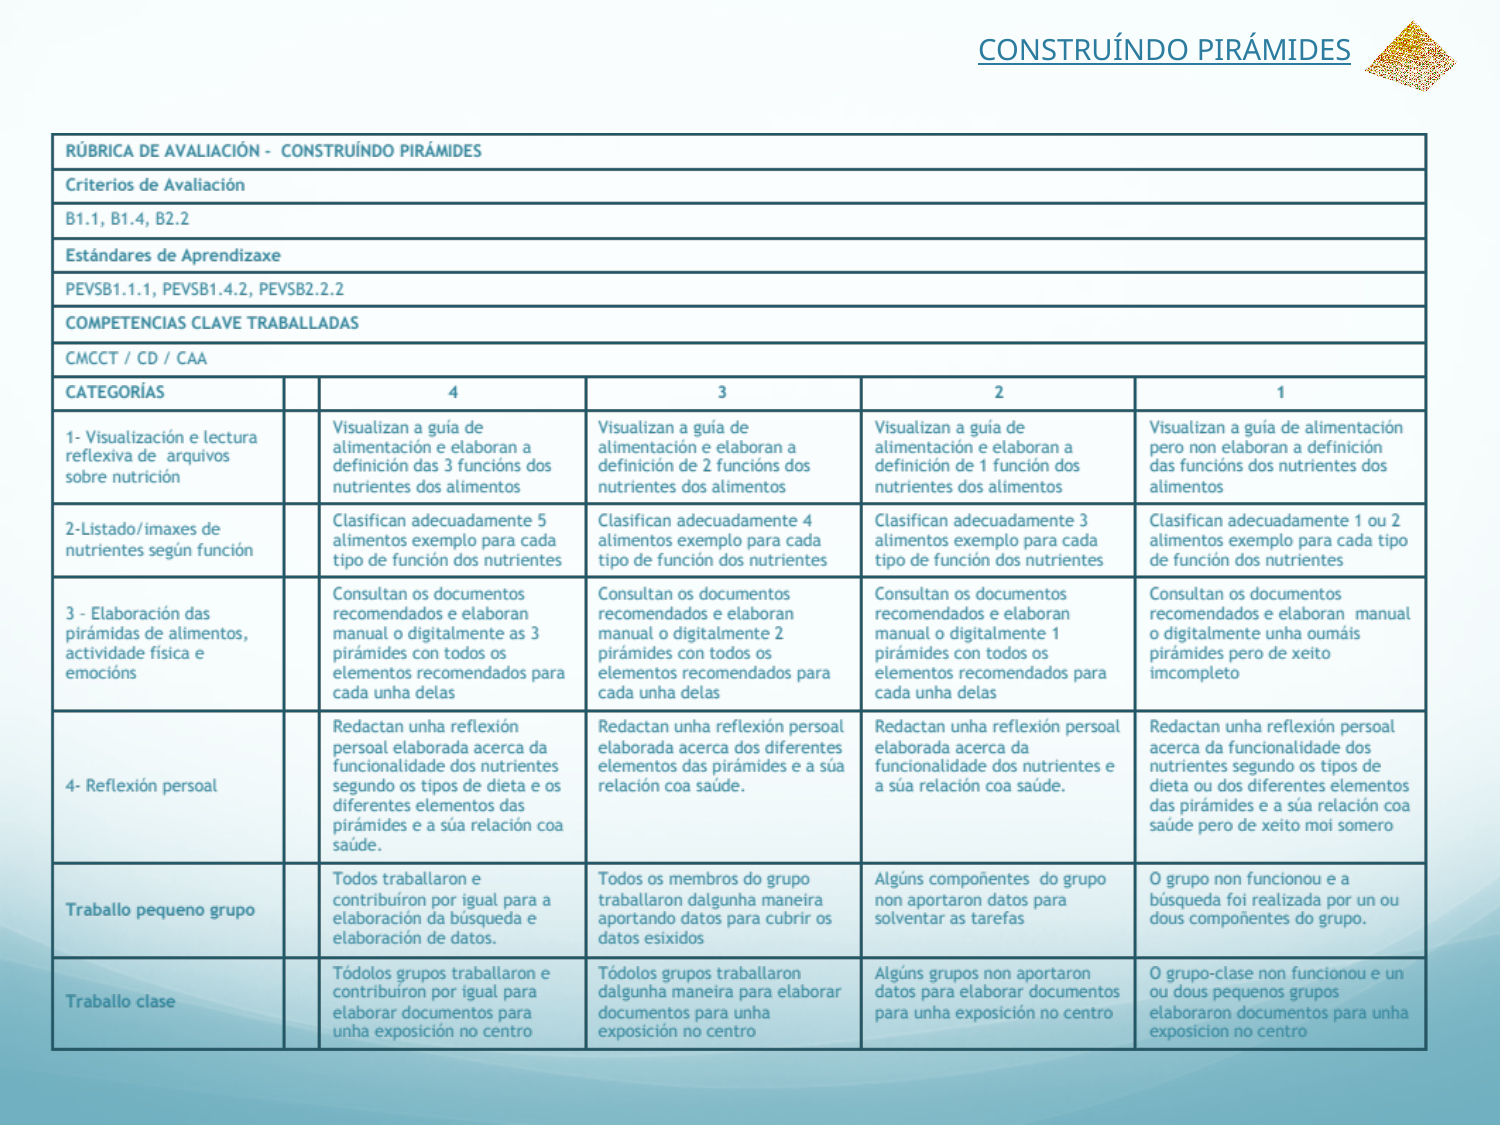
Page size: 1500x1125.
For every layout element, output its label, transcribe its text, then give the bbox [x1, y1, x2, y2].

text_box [39, 132, 1434, 1074]
picture [1360, 17, 1463, 97]
text_box CONSTRUÍNDO PIRÁMIDES [963, 24, 1353, 74]
